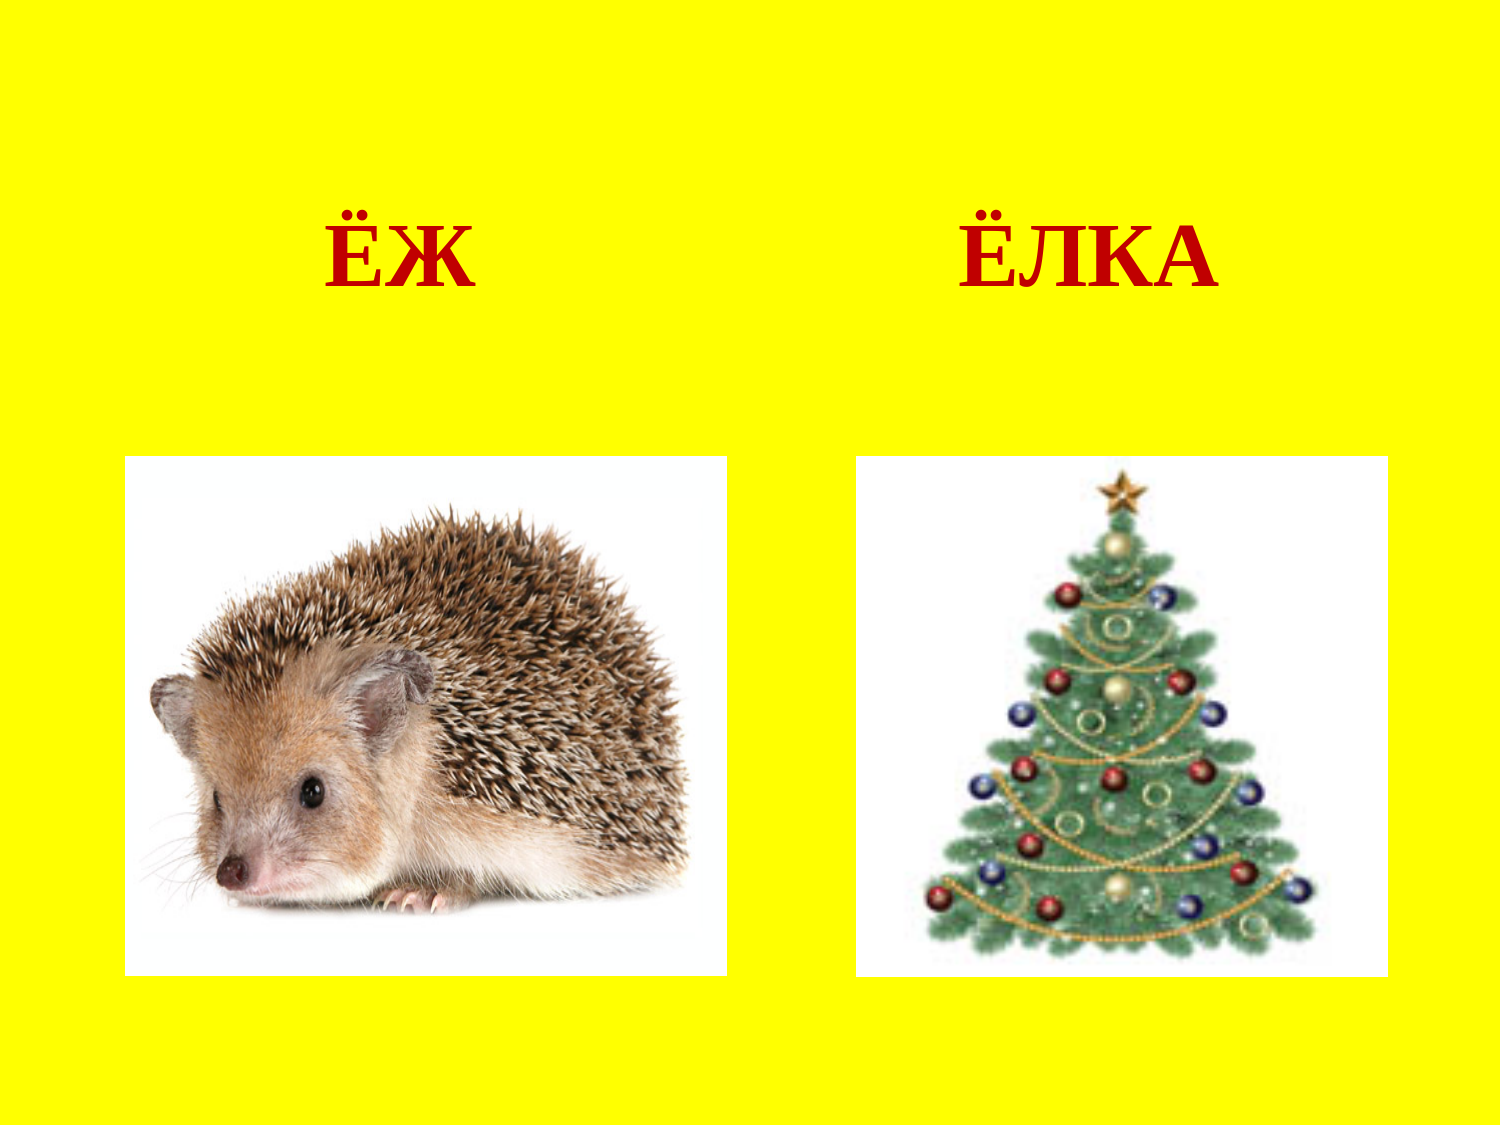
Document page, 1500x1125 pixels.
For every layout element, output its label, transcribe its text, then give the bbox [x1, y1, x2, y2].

picture [124, 455, 727, 977]
title ЁЖ ЁЛКА [112, 66, 1388, 433]
picture [855, 455, 1389, 977]
